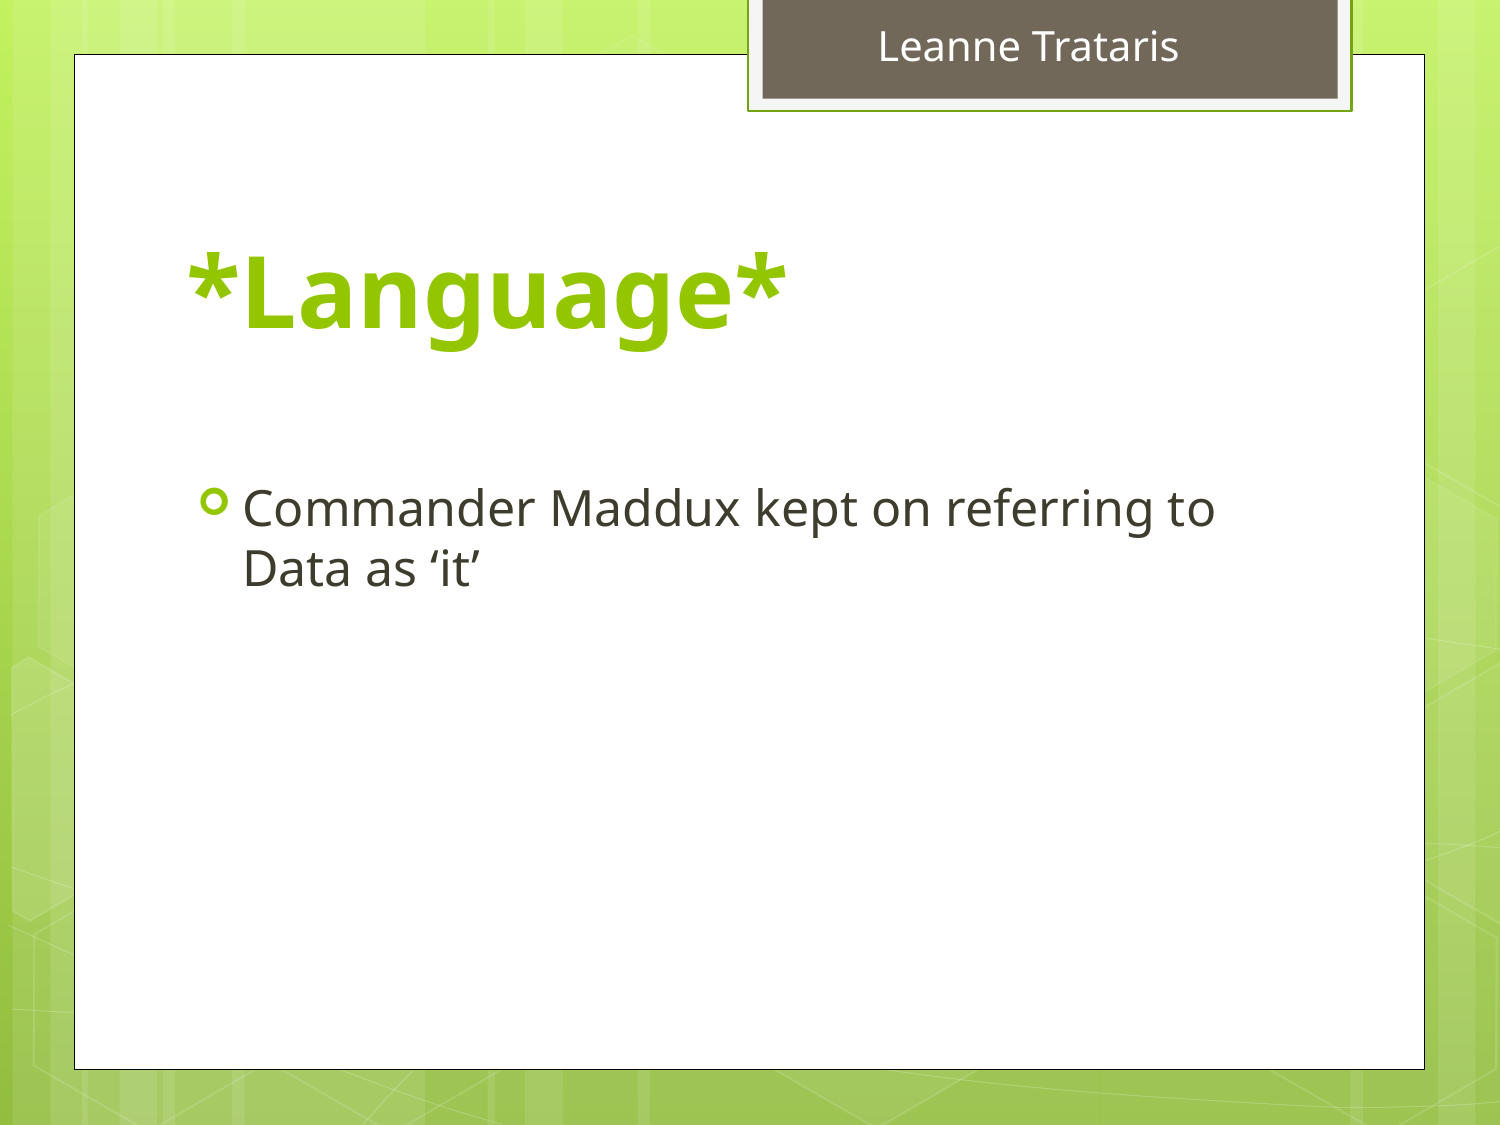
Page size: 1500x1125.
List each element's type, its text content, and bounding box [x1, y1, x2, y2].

text_box Leanne Trataris [862, 12, 1225, 78]
list Commander Maddux kept on referring to Data as ‘it’ [171, 468, 1283, 638]
title *Language* [171, 168, 1324, 357]
